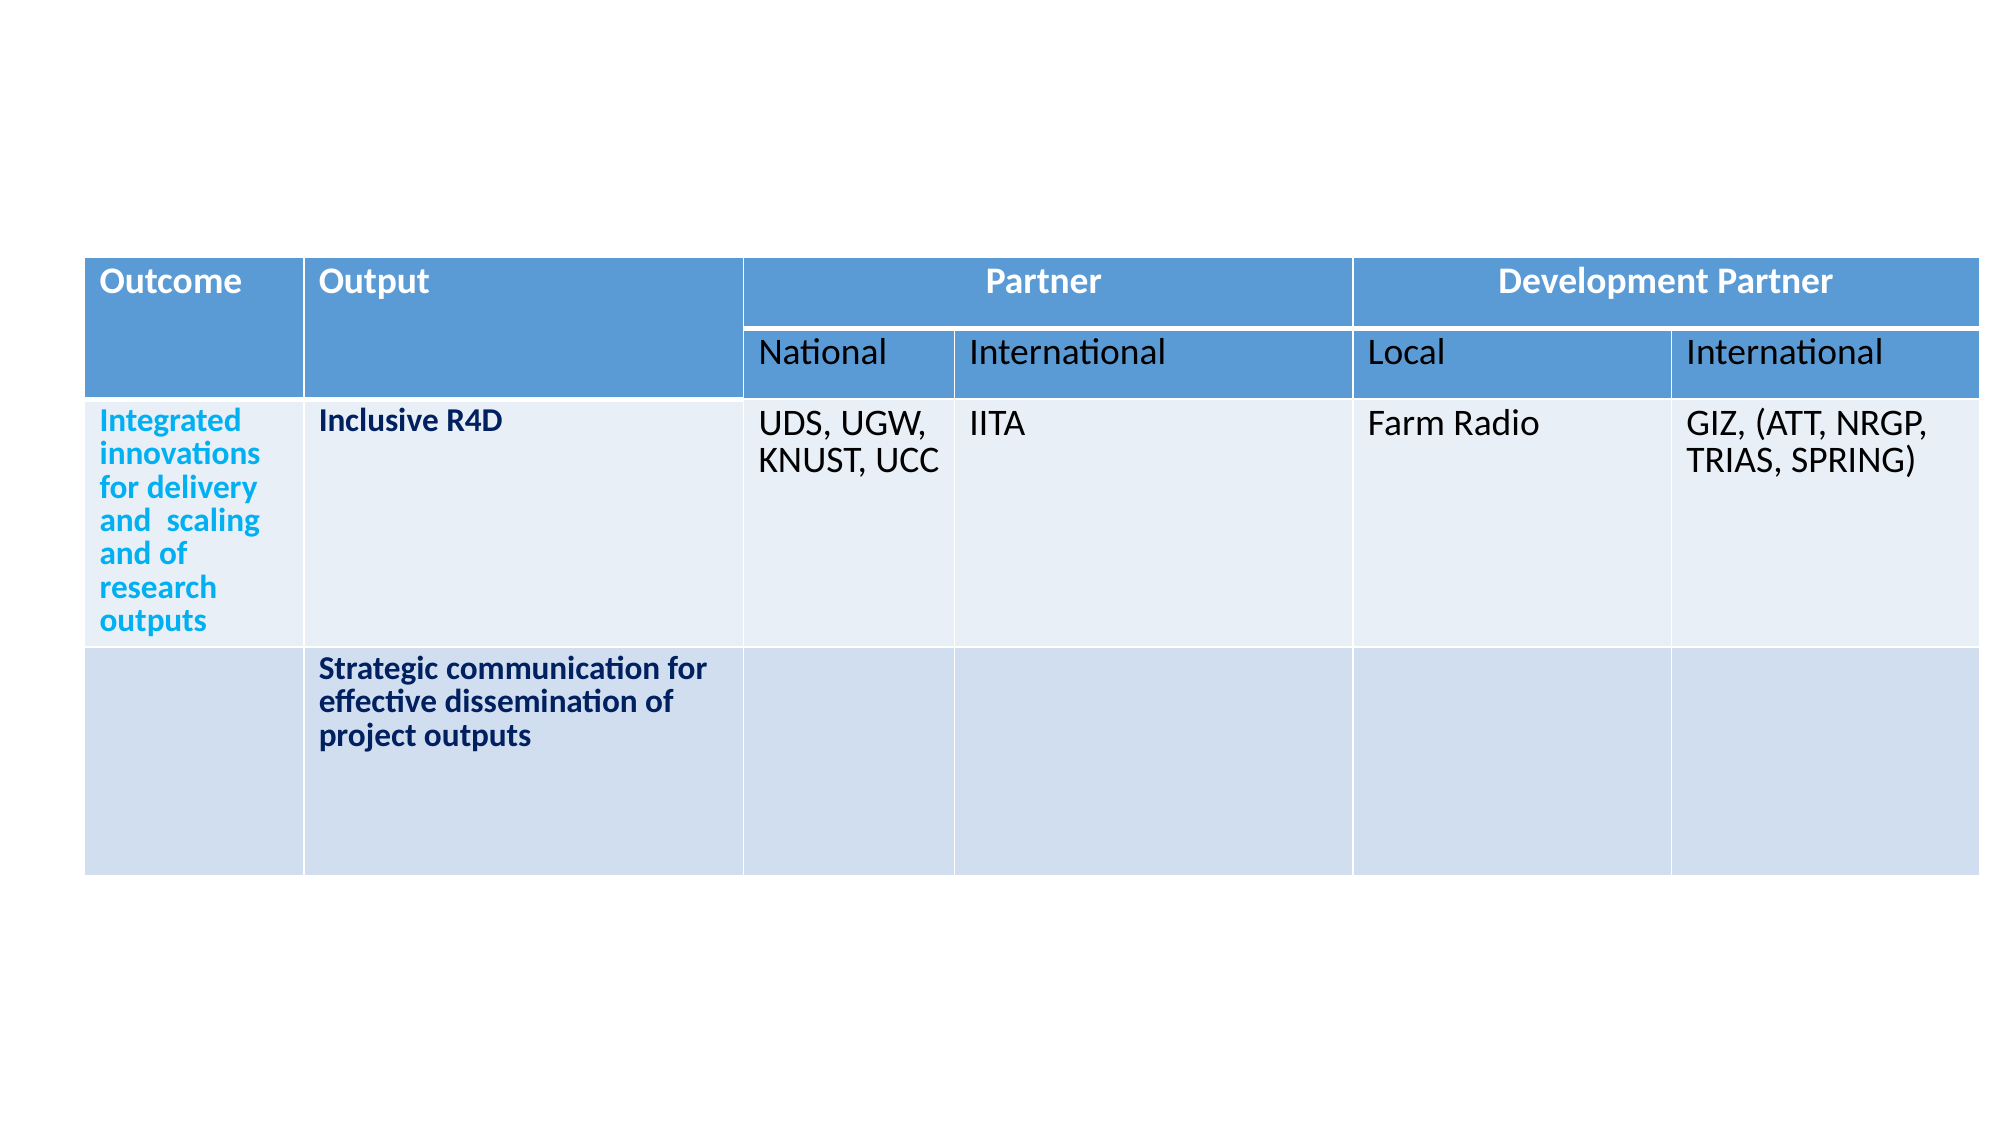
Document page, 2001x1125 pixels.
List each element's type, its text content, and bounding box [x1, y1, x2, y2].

table_header Partner [744, 258, 1352, 326]
table_header Output [305, 258, 743, 397]
table_cell [744, 648, 954, 875]
table_cell [1672, 648, 1979, 875]
table_header Development Partner [1354, 258, 1979, 326]
table_header Outcome [85, 258, 303, 397]
table_cell National [744, 331, 954, 398]
table_cell Local [1354, 331, 1671, 398]
table_cell [955, 648, 1352, 875]
table_cell Strategic communication for effective dissemination of project outputs [305, 648, 743, 875]
table_cell Farm Radio [1354, 400, 1671, 646]
table_cell Inclusive R4D [305, 402, 743, 646]
table_cell UDS, UGW, KNUST, UCC [744, 400, 954, 646]
table_cell International [955, 331, 1352, 398]
table_cell [85, 648, 303, 875]
table_cell IITA [955, 400, 1352, 646]
table_cell Integrated innovations for delivery and scaling and of research outputs [85, 402, 303, 646]
table_cell International [1672, 331, 1979, 398]
table_cell GIZ, (ATT, NRGP, TRIAS, SPRING) [1672, 400, 1979, 646]
table_cell [1354, 648, 1671, 875]
